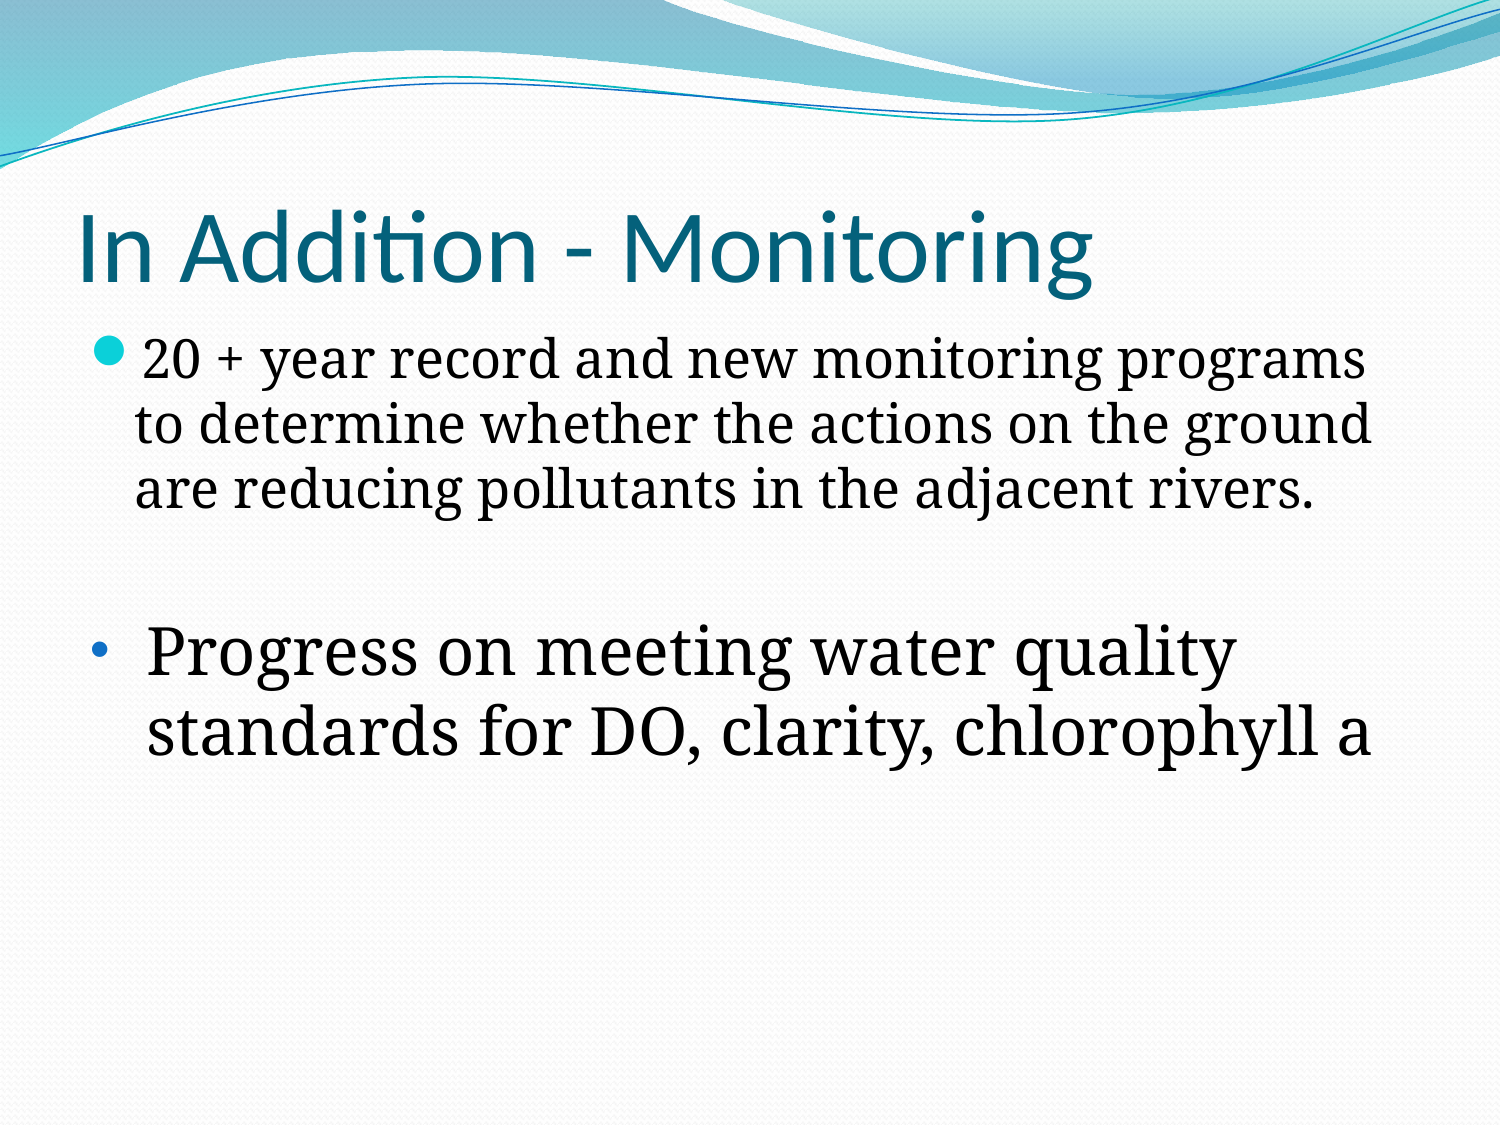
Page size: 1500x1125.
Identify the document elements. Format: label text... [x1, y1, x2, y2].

title In Addition - Monitoring [75, 115, 1425, 303]
list 20 + year record and new monitoring programs to determine whether the actions on the ground are reducing pollutants in the adjacent rivers. Progress on meeting water quality standards for DO, clarity, chlorophyll a [75, 317, 1425, 1038]
